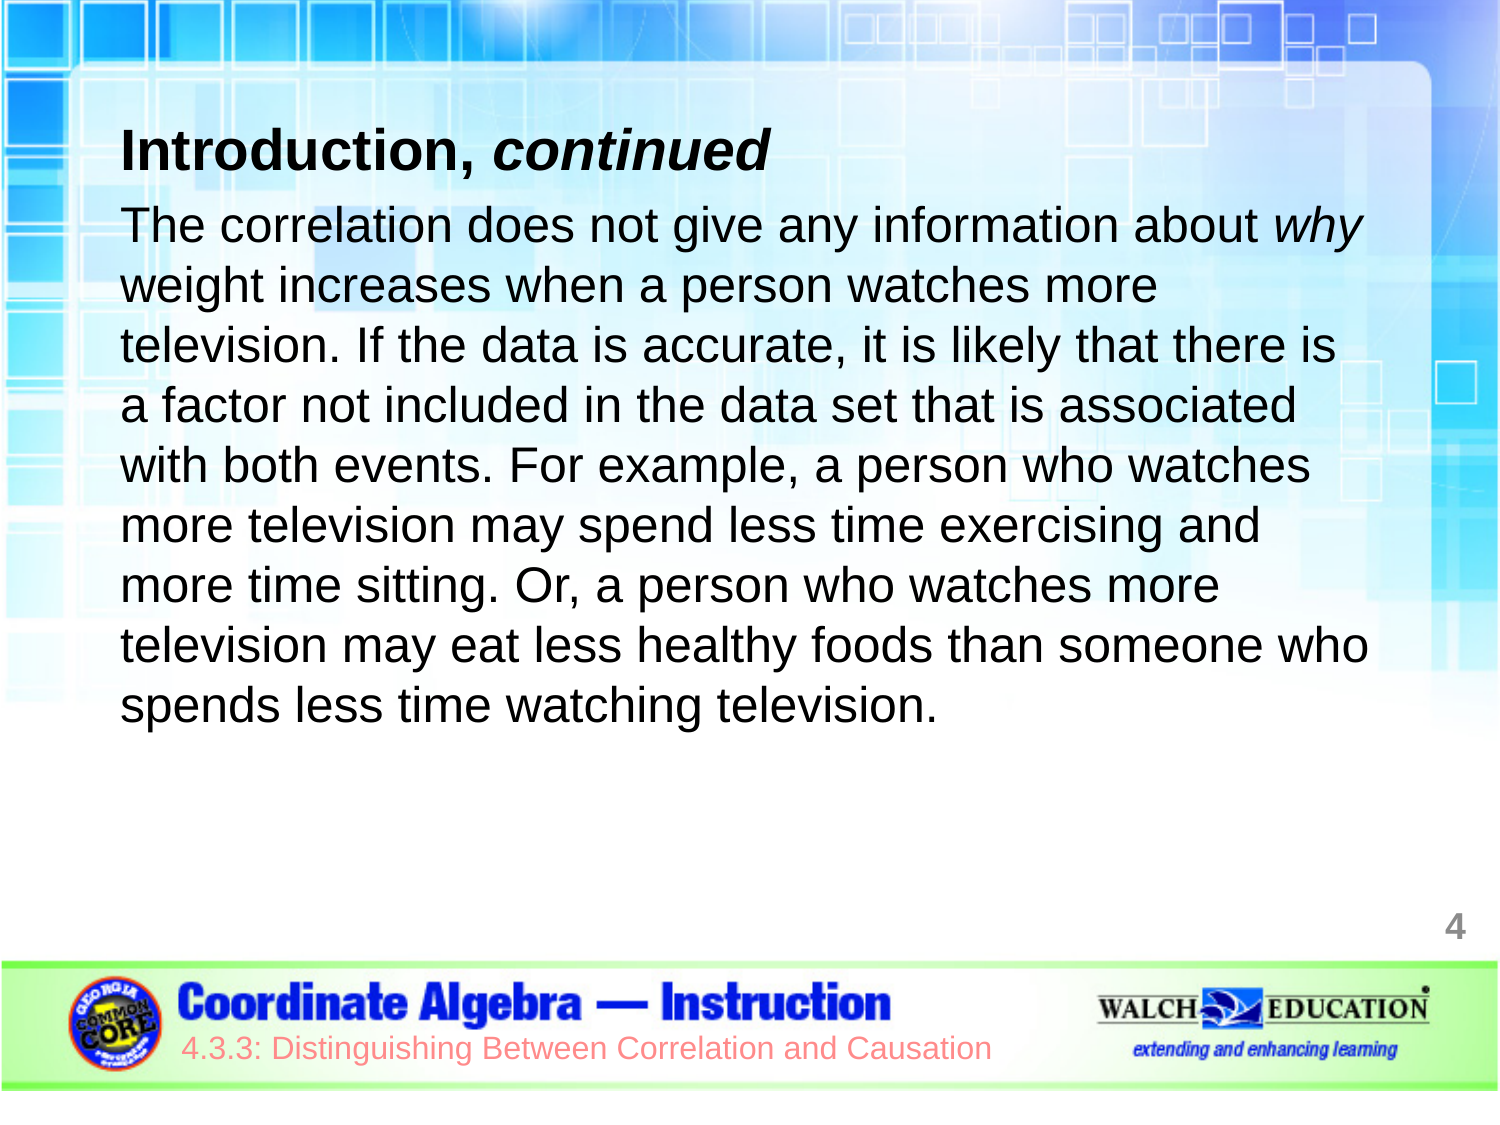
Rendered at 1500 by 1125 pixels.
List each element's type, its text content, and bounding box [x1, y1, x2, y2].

subtitle Introduction, continued The correlation does not give any information about why weight increases when a person watches more television. If the data is accurate, it is likely that there is a factor not included in the data set that is associated with both events. For example, a person who watches more television may spend less time exercising and more time sitting. Or, a person who watches more television may eat less healthy foods than someone who spends less time watching television. [105, 105, 1394, 925]
picture [1, 0, 1500, 1091]
slide_number 4 [1361, 901, 1481, 949]
footer 4.3.3: Distinguishing Between Correlation and Causation [166, 1024, 1080, 1069]
